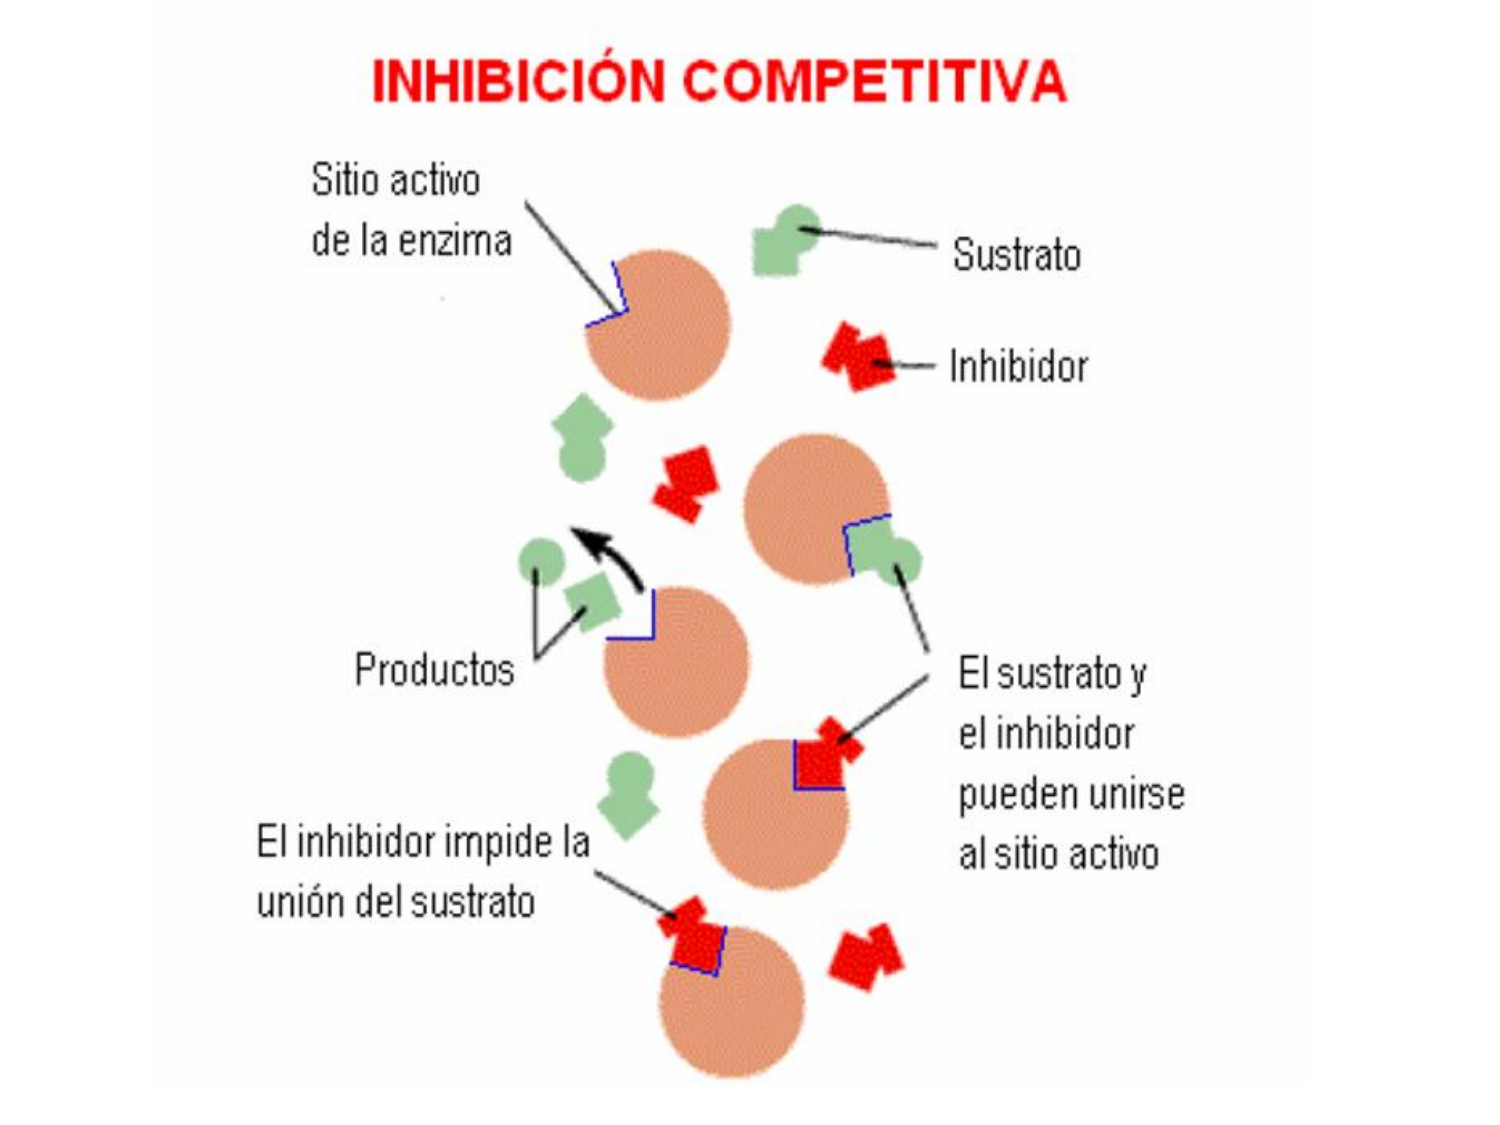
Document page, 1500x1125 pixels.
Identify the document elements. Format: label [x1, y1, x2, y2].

picture [152, 0, 1313, 1091]
